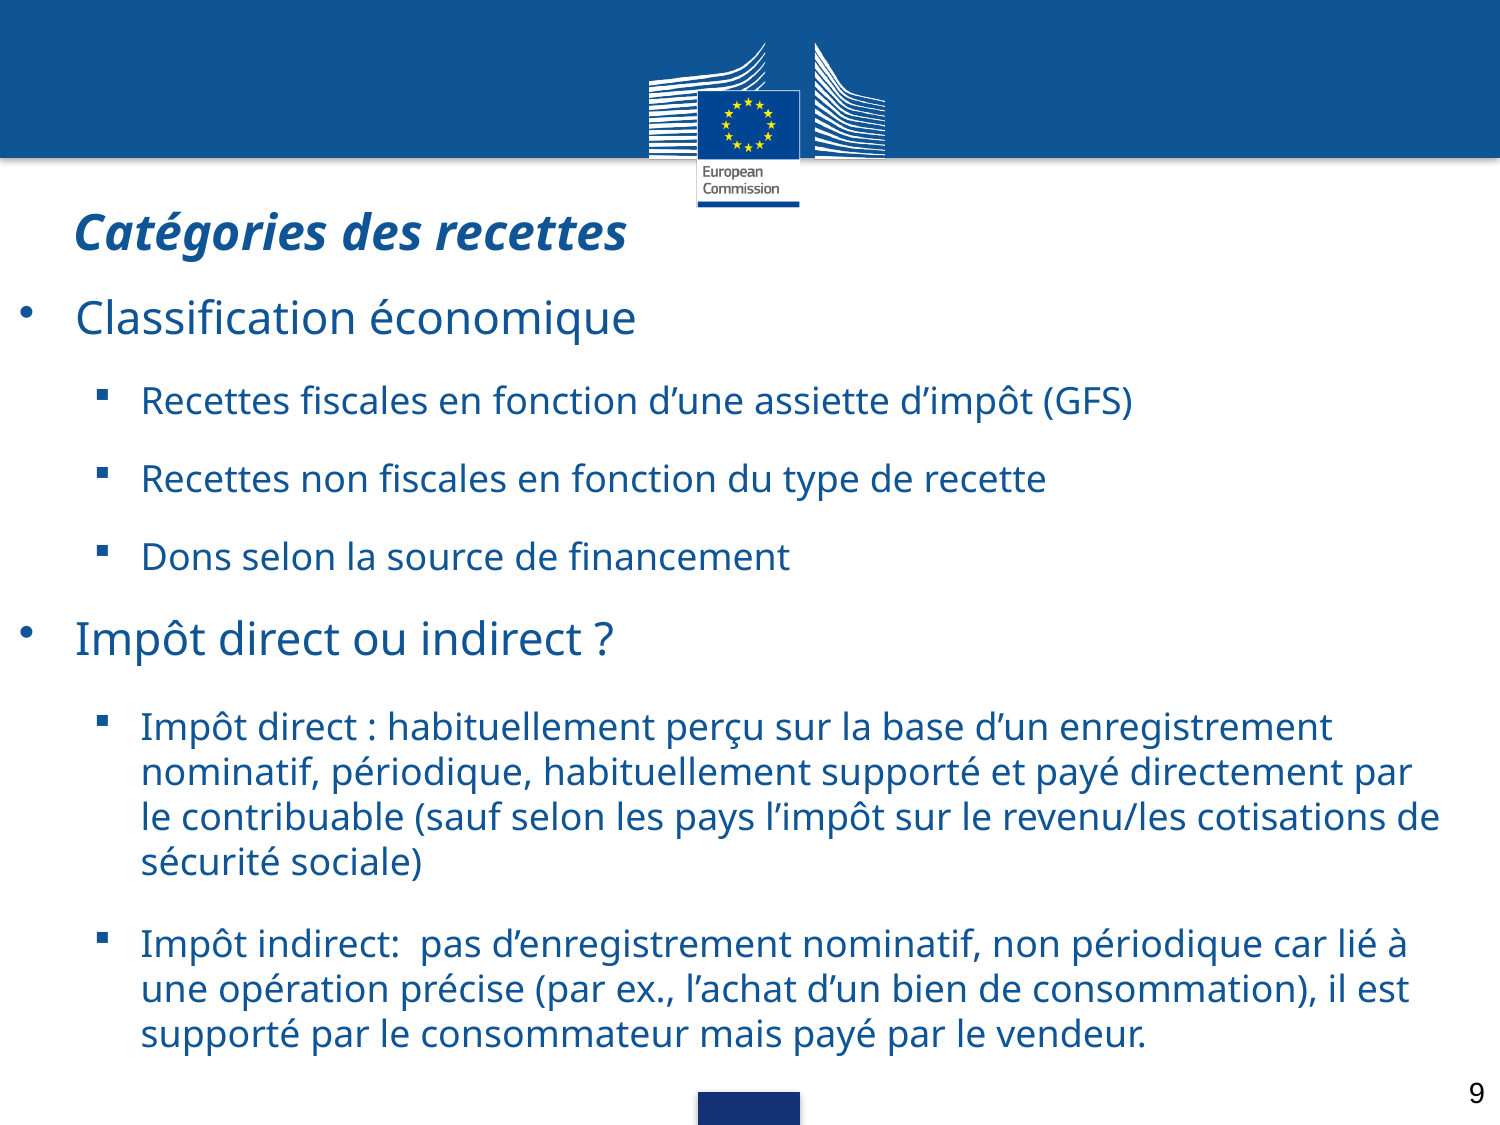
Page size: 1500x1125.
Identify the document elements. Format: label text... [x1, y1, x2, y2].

title Catégories des recettes [0, 172, 1500, 288]
picture [649, 42, 885, 172]
list Classification économique Recettes fiscales en fonction d’une assiette d’impôt (GFS) Recettes non fiscales en fonction du type de recette Dons selon la source de financement Impôt direct ou indirect ? Impôt direct : habituellement perçu sur la base d’un enregistrement nominatif, périodique, habituellement supporté et payé directement par le contribuable (sauf selon les pays l’impôt sur le revenu/les cotisations de sécurité sociale) Impôt indirect: pas d’enregistrement nominatif, non périodique car lié à une opération précise (par ex., l’achat d’un bien de consommation), il est supporté par le consommateur mais payé par le vendeur. [3, 288, 1469, 990]
slide_number 9 [1149, 1066, 1500, 1125]
